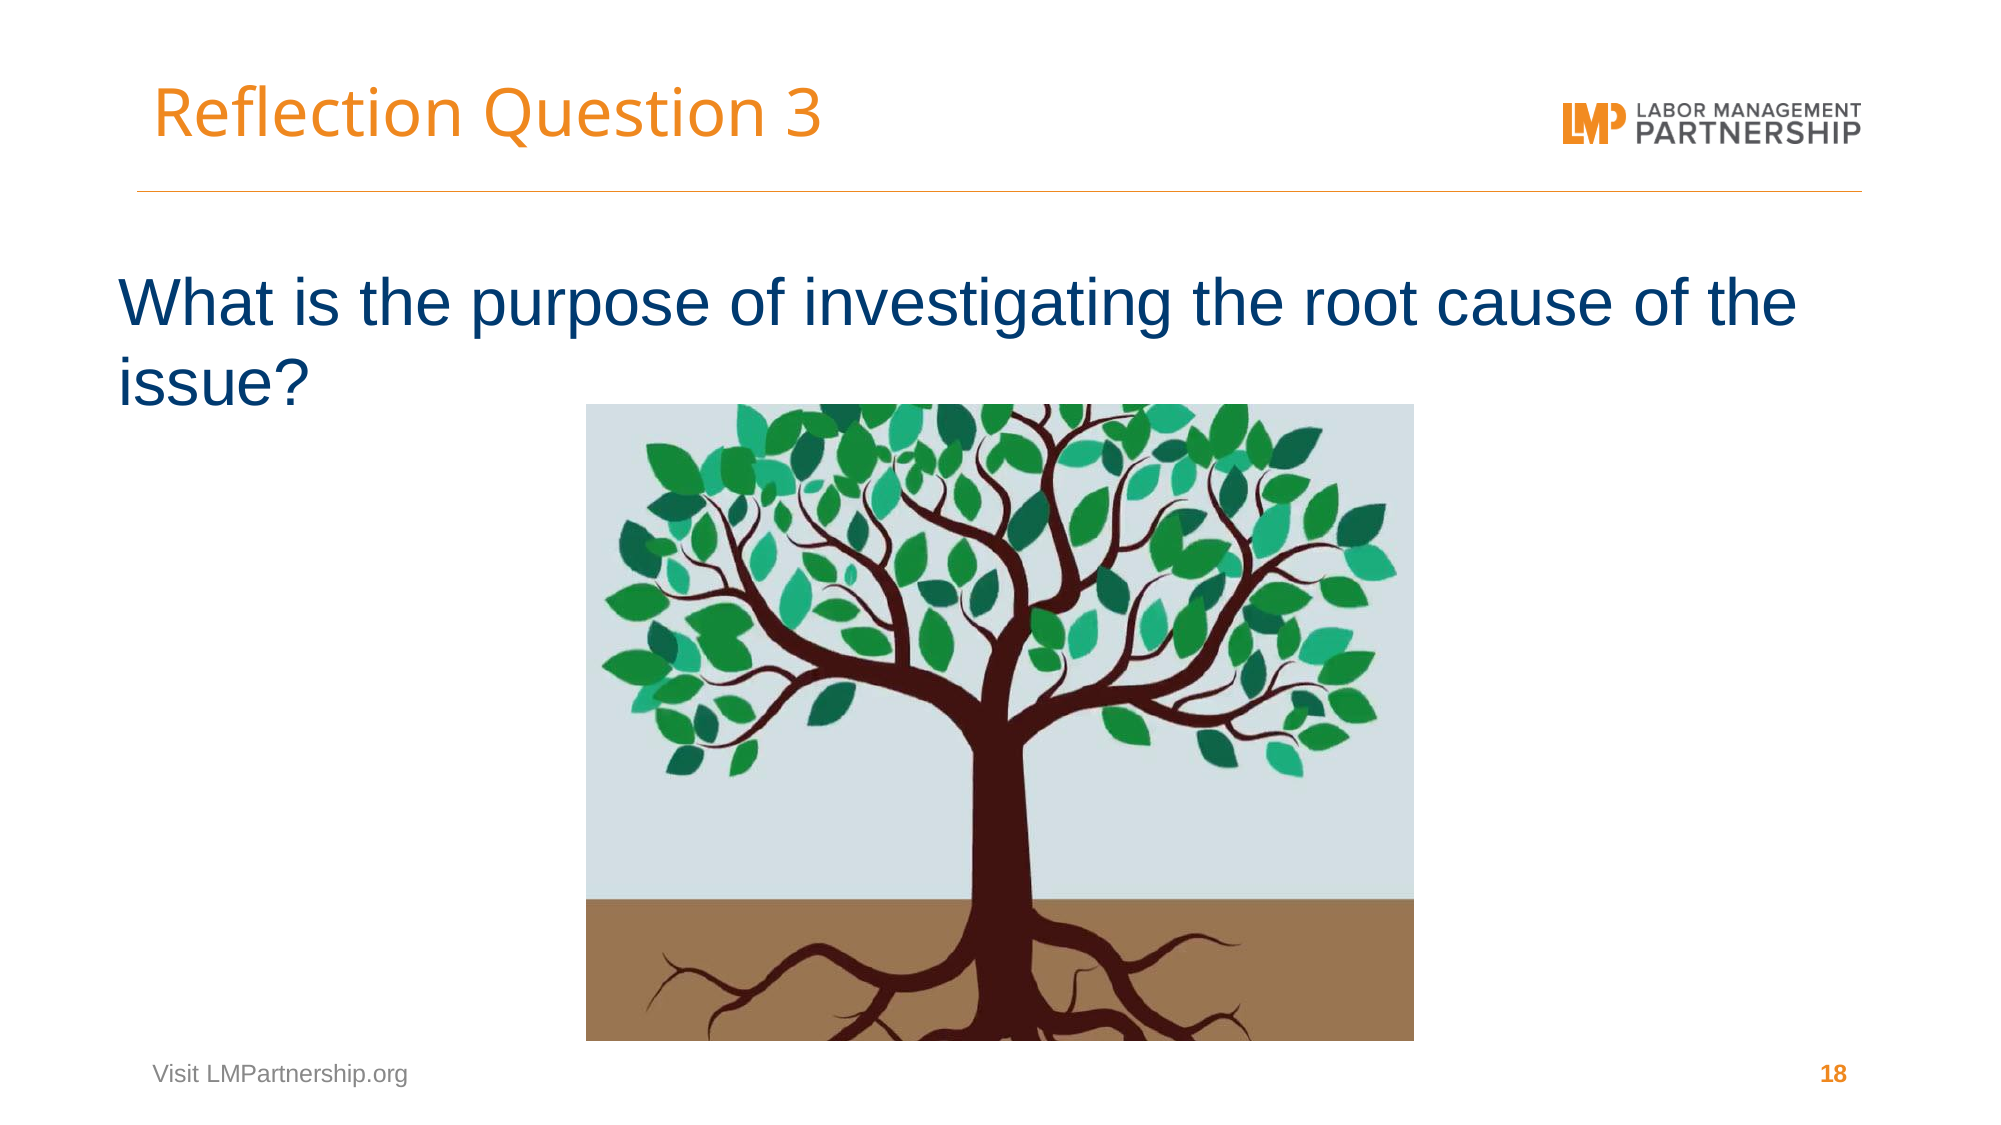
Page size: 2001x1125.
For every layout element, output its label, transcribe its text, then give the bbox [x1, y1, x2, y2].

text_box Visit LMPartnership.org [150, 1057, 415, 1088]
picture [1563, 103, 1861, 144]
picture [586, 404, 1414, 1042]
slide_number 18 [1813, 1057, 1857, 1125]
text_box What is the purpose of investigating the root cause of the issue? [116, 257, 1800, 419]
title Reflection Question 3 [150, 67, 1041, 257]
